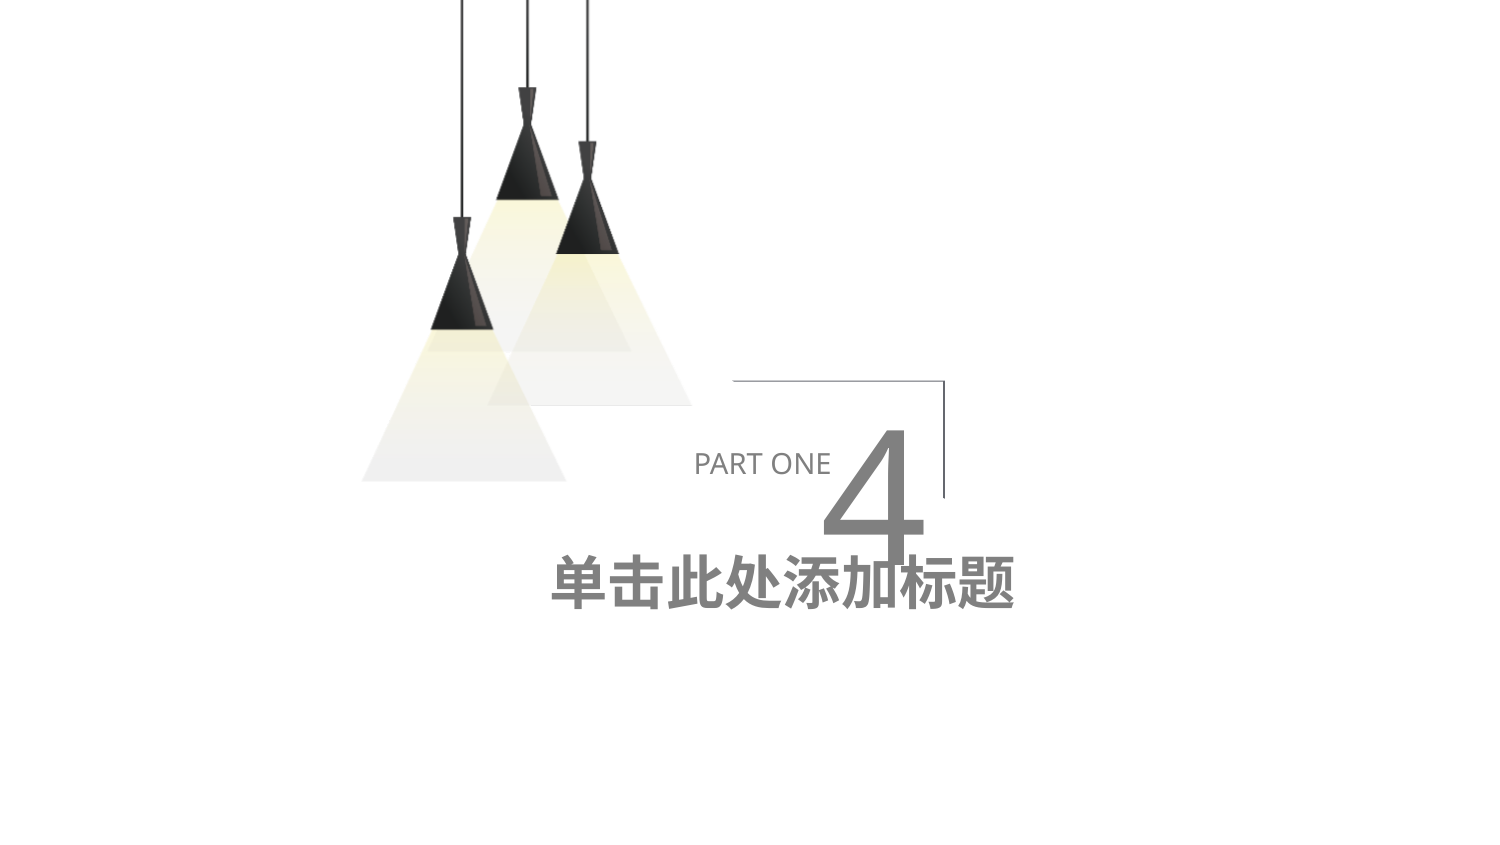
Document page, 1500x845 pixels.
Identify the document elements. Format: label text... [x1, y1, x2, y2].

picture [354, 0, 698, 499]
text_box 单击此处添加标题 [449, 540, 1117, 622]
text_box [730, 378, 947, 501]
text_box PART ONE [702, 439, 876, 486]
text_box 4 [791, 372, 957, 609]
